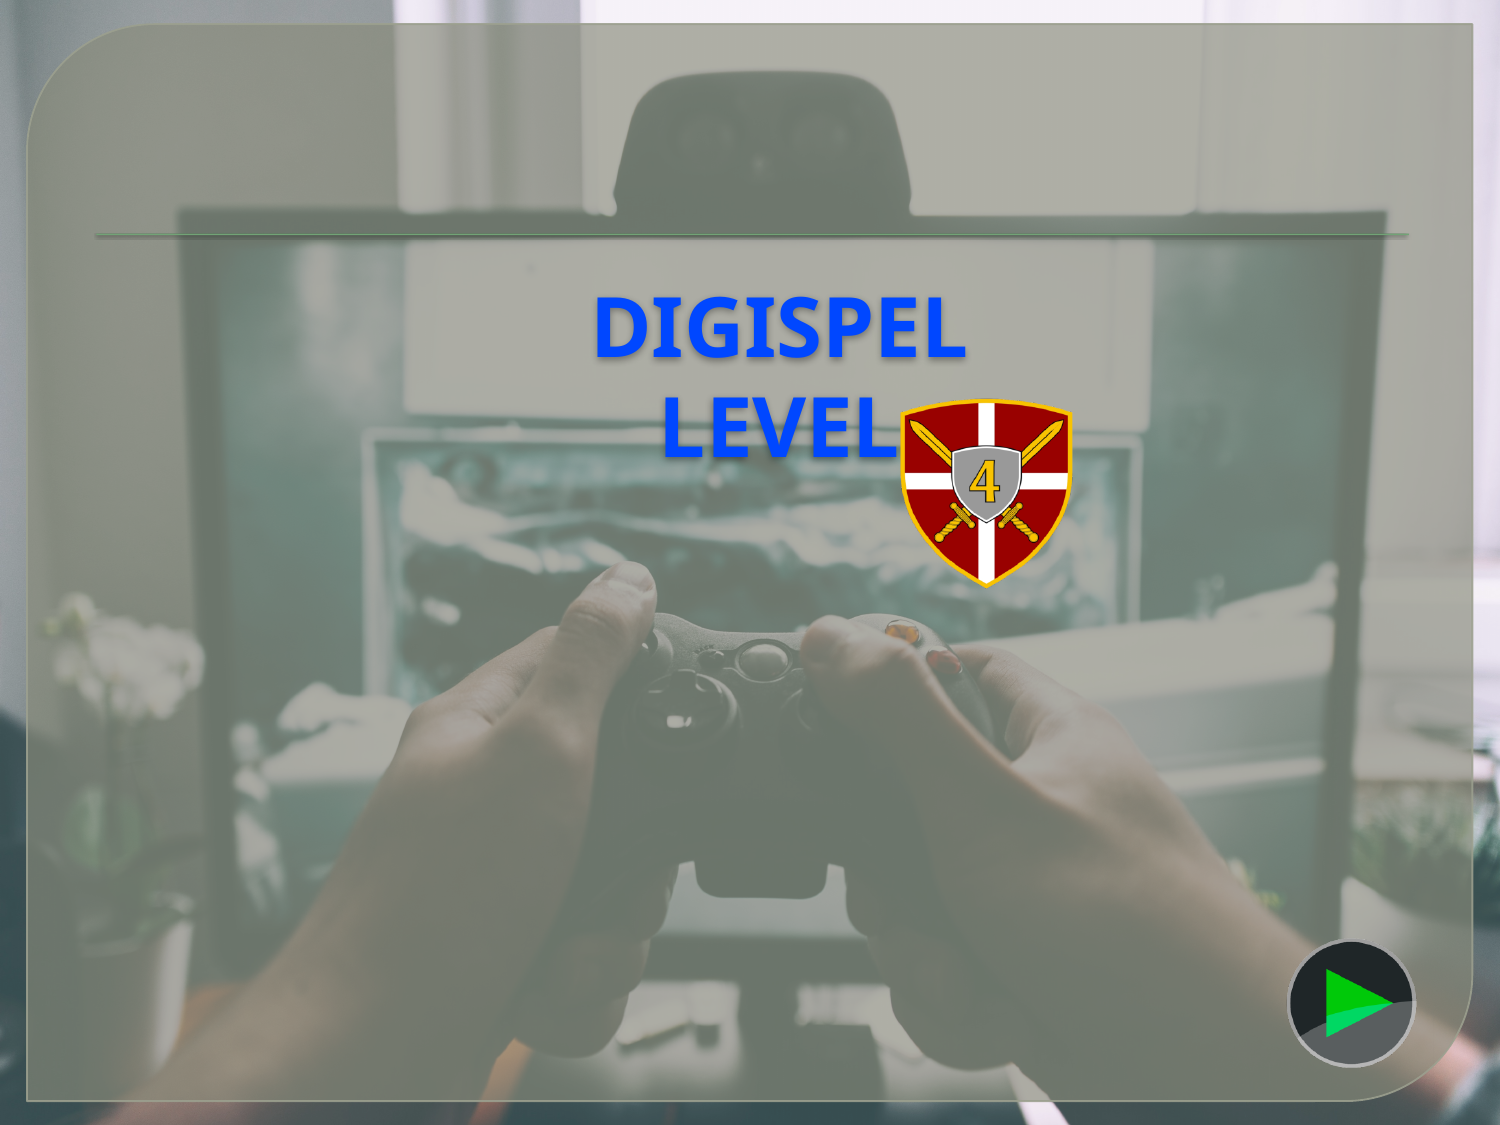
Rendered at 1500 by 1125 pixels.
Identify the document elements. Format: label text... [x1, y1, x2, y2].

text_box Digispel level [348, 101, 1211, 572]
picture [891, 385, 1081, 602]
title Waarom Scratch? [0, 0, 1500, 1125]
picture [1269, 920, 1434, 1085]
